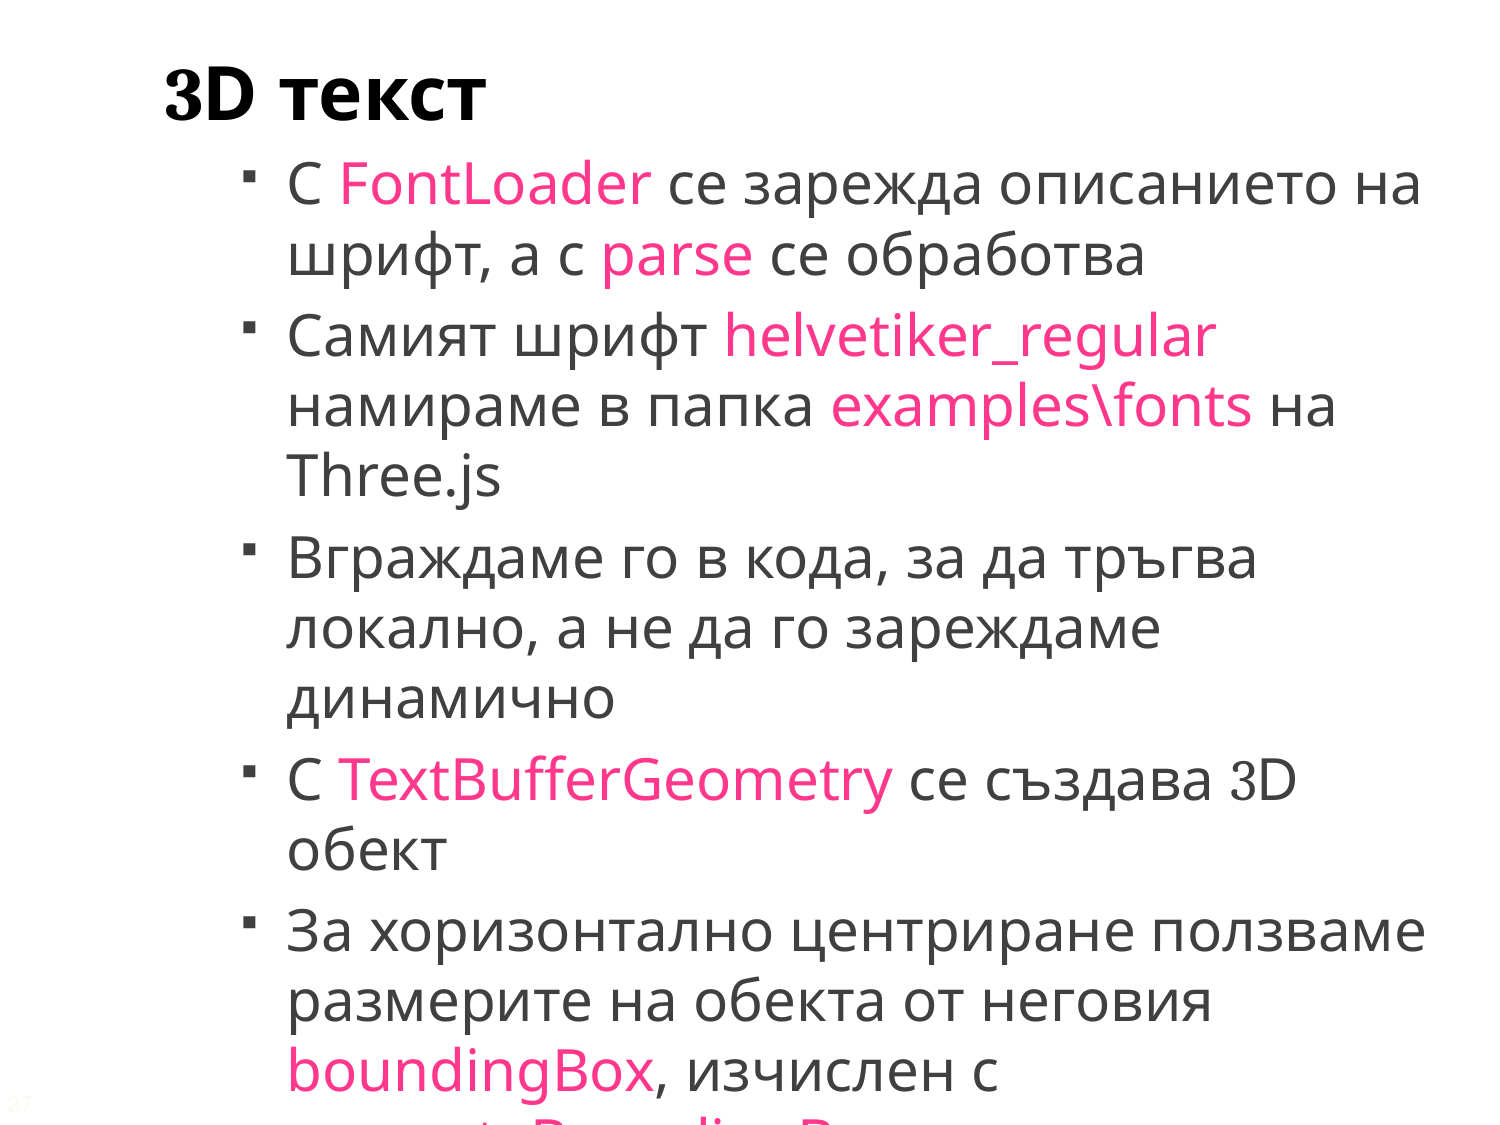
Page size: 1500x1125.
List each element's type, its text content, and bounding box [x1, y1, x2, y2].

list 3D текст С FontLoader се зарежда описанието на шрифт, а с parse се обработва Самият шрифт helvetiker_regular намираме в папка examples\fonts на Three.js Вграждаме го в кода, за да тръгва локално, а не да го зареждаме динамично С TextBufferGeometry се създава 3D обект За хоризонтално центриране ползваме размерите на обекта от неговия boundingBox, изчислен с computeBoundingBox [150, 37, 1488, 1113]
